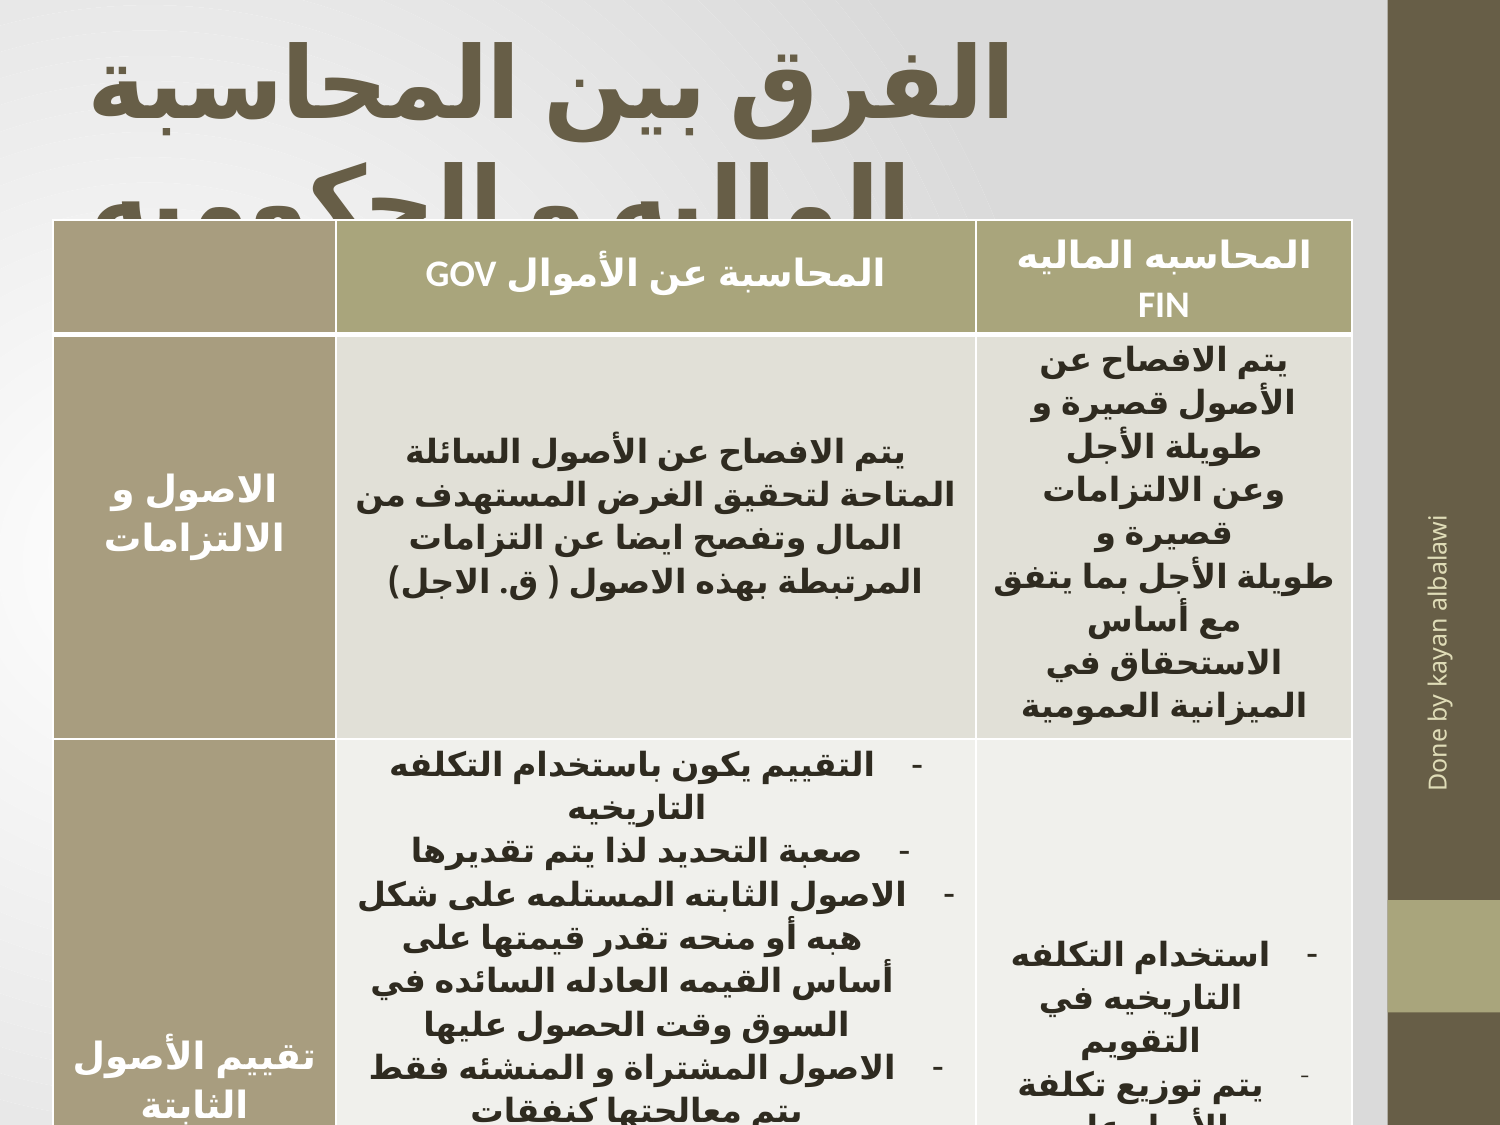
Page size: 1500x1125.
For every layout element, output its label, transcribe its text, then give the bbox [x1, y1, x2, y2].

footer Done by kayan albalawi [1408, 500, 1469, 889]
table_cell التقييم يكون باستخدام التكلفه التاريخيه صعبة التحديد لذا يتم تقديرها الاصول الثابته المستلمه على شكل هبه أو منحه تقدر قيمتها على أساس القيمه العادله السائده في السوق وقت الحصول عليها الاصول المشتراة و المنشئه فقط يتم معالجتها كنفقات تسجل كافه الأصول الثابته في "مجموعة حسابات الأصول الثابته العامه طويلة الأجل« لا يتم احتساب استهلاك على الأصول الثابته نتيجه عدم التفرقه بين المصروفات الايراديه و الرأس ماليه [337, 740, 975, 1125]
table_cell تقييم الأصول الثابتة والاستهلاك [54, 740, 335, 1125]
table_cell الاصول و الالتزامات [54, 337, 335, 738]
title الفرق بين المحاسبة الماليه و الحكوميه [75, 45, 1325, 219]
table_header المحاسبه الماليه FIN [977, 221, 1351, 332]
table_cell استخدام التكلفه التاريخيه في التقويم يتم توزيع تكلفة الأصل على مستوى عمره الإنتاجي ( حساب استهلاك) [977, 740, 1351, 1125]
table_header [54, 221, 335, 332]
table_cell يتم الافصاح عن الأصول قصيرة و طويلة الأجل وعن الالتزامات قصيرة و طويلة الأجل بما يتفق مع أساس الاستحقاق في الميزانية العمومية [977, 337, 1351, 738]
table_header المحاسبة عن الأموال GOV [337, 221, 975, 332]
table_cell يتم الافصاح عن الأصول السائلة المتاحة لتحقيق الغرض المستهدف من المال وتفصح ايضا عن التزامات المرتبطة بهذه الاصول ( ق. الاجل) [337, 337, 975, 738]
